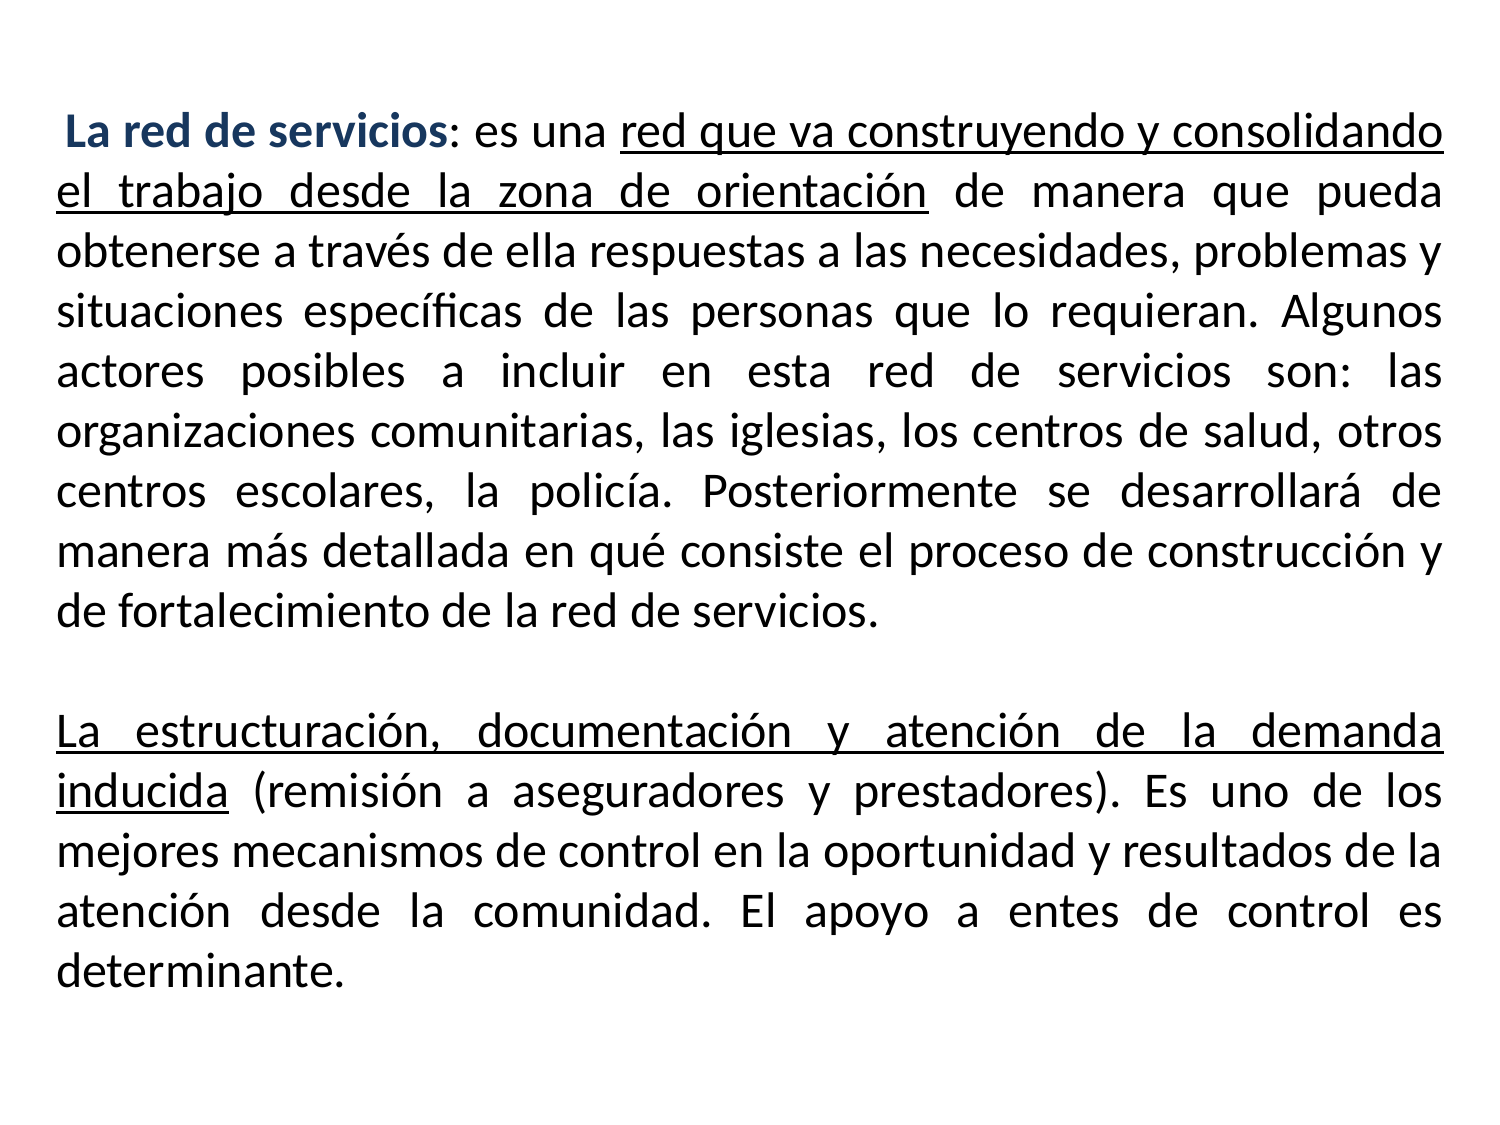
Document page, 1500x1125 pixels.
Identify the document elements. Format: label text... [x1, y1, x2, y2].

text_box La red de servicios: es una red que va construyendo y consolidando el trabajo desde la zona de orientación de manera que pueda obtenerse a través de ella respuestas a las necesidades, problemas y situaciones específicas de las personas que lo requieran. Algunos actores posibles a incluir en esta red de servicios son: las organizaciones comunitarias, las iglesias, los centros de salud, otros centros escolares, la policía. Posteriormente se desarrollará de manera más detallada en qué consiste el proceso de construcción y de fortalecimiento de la red de servicios. La estructuración, documentación y atención de la demanda inducida (remisión a aseguradores y prestadores). Es uno de los mejores mecanismos de control en la oportunidad y resultados de la atención desde la comunidad. El apoyo a entes de control es determinante. [41, 89, 1459, 1095]
